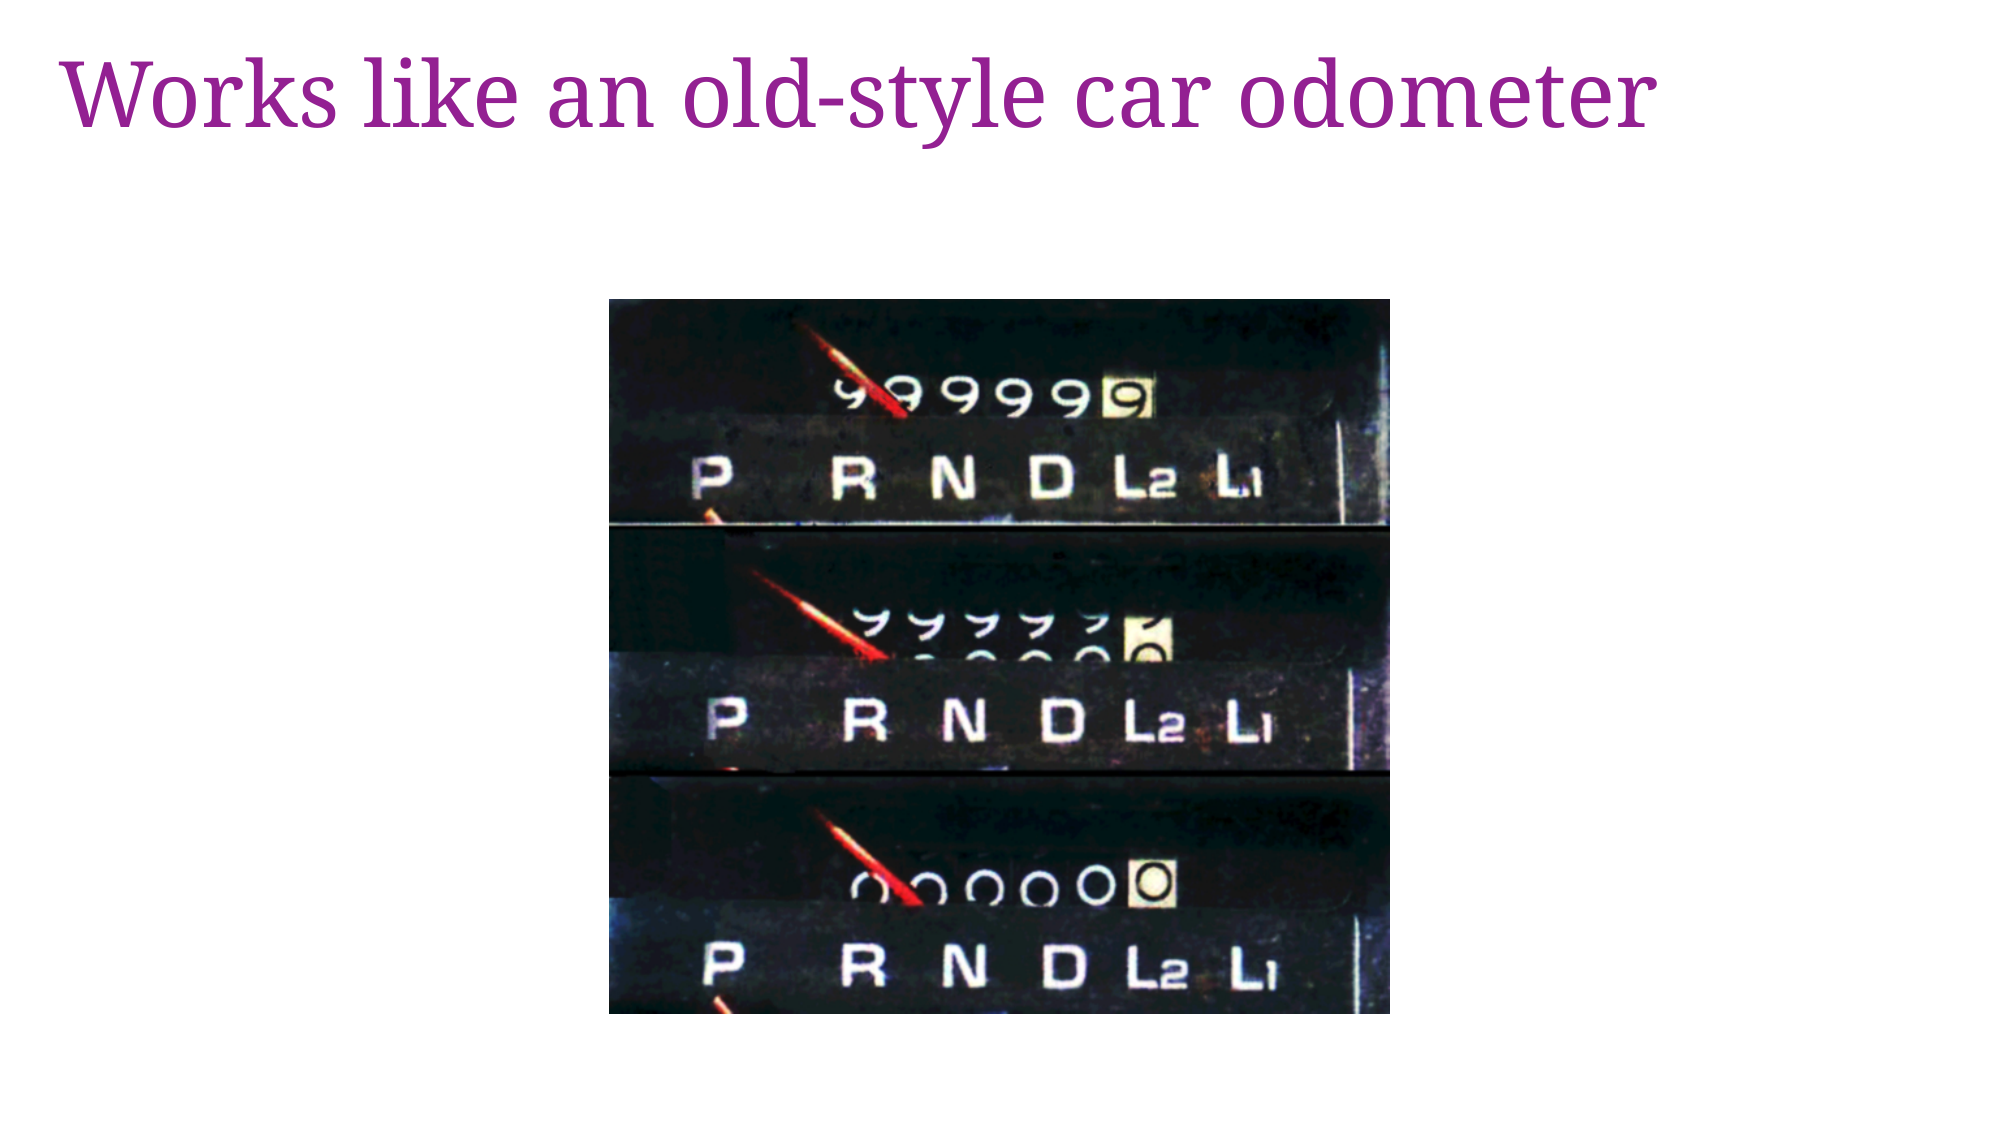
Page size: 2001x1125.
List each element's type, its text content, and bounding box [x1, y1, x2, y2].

title Works like an old-style car odometer [43, 25, 1953, 171]
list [609, 299, 1390, 1014]
